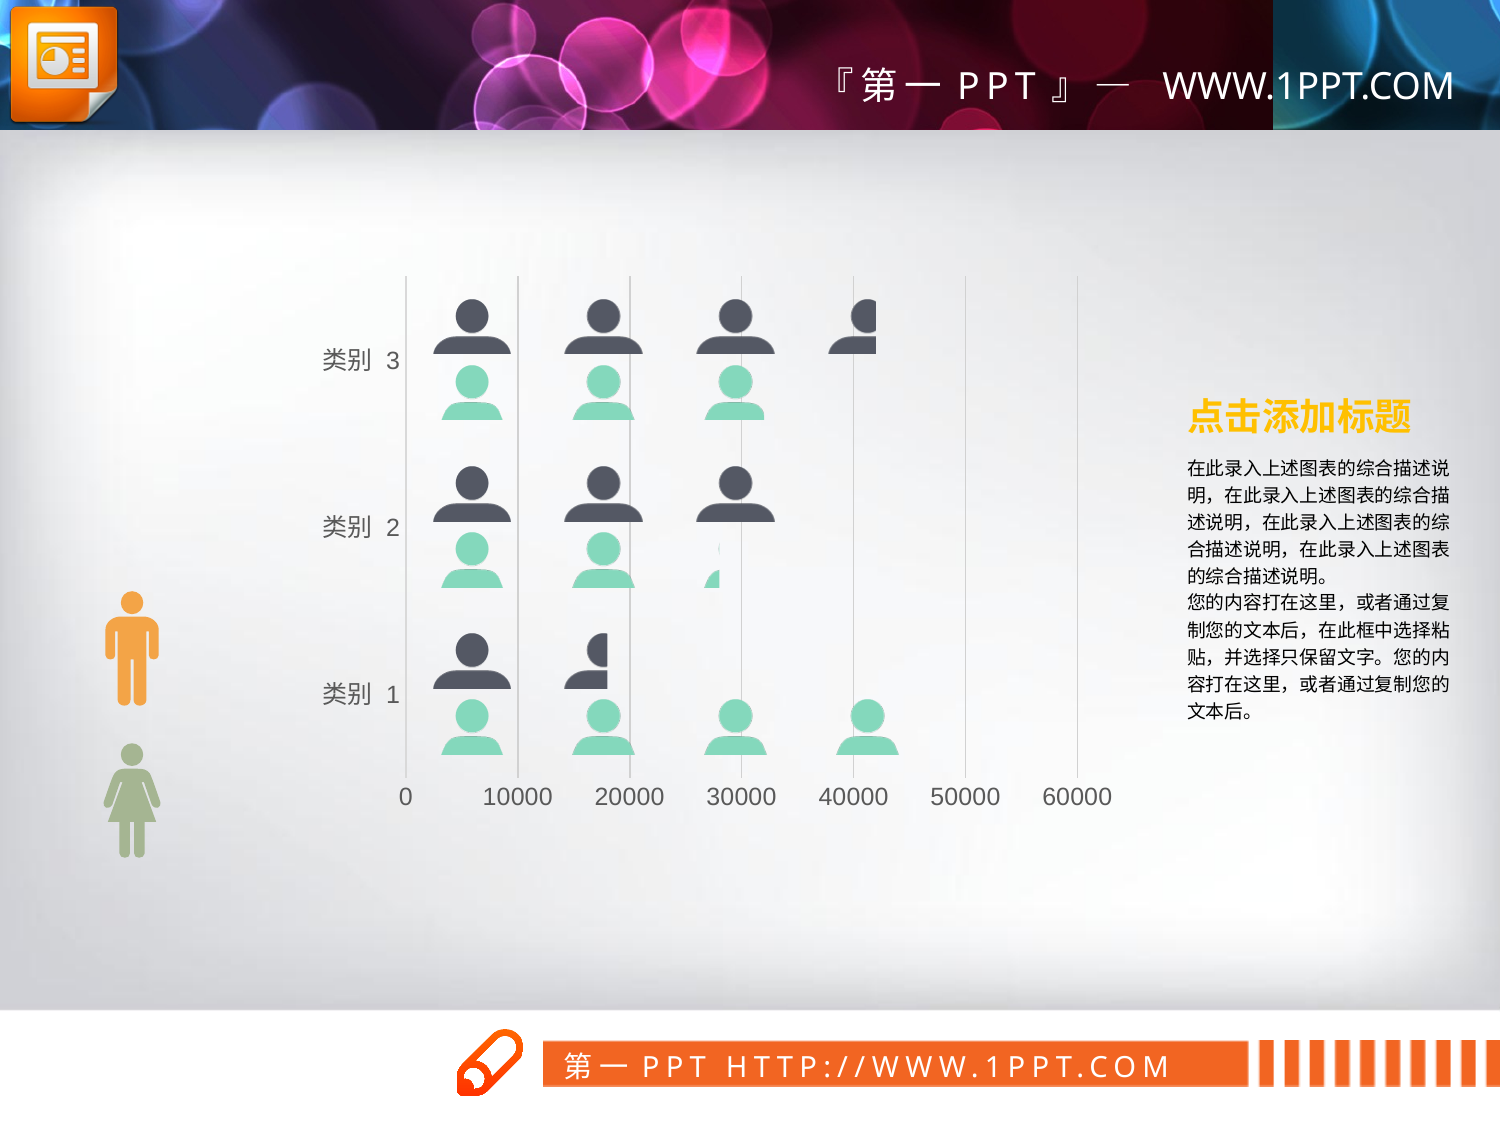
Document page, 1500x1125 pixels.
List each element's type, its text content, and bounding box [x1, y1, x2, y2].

text_box 在此录入上述图表的综合描述说明，在此录入上述图表的综合描述说明，在此录入上述图表的综合描述说明，在此录入上述图表的综合描述说明。 您的内容打在这里，或者通过复制您的文本后，在此框中选择粘贴，并选择只保留文字。您的内容打在这里，或者通过复制您的文本后。 [1172, 444, 1473, 730]
picture [543, 1040, 1500, 1087]
picture [0, 0, 1500, 1012]
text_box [86, 590, 178, 706]
text_box 点击添加标题 [1172, 385, 1452, 444]
chart [306, 264, 1130, 822]
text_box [86, 743, 178, 858]
